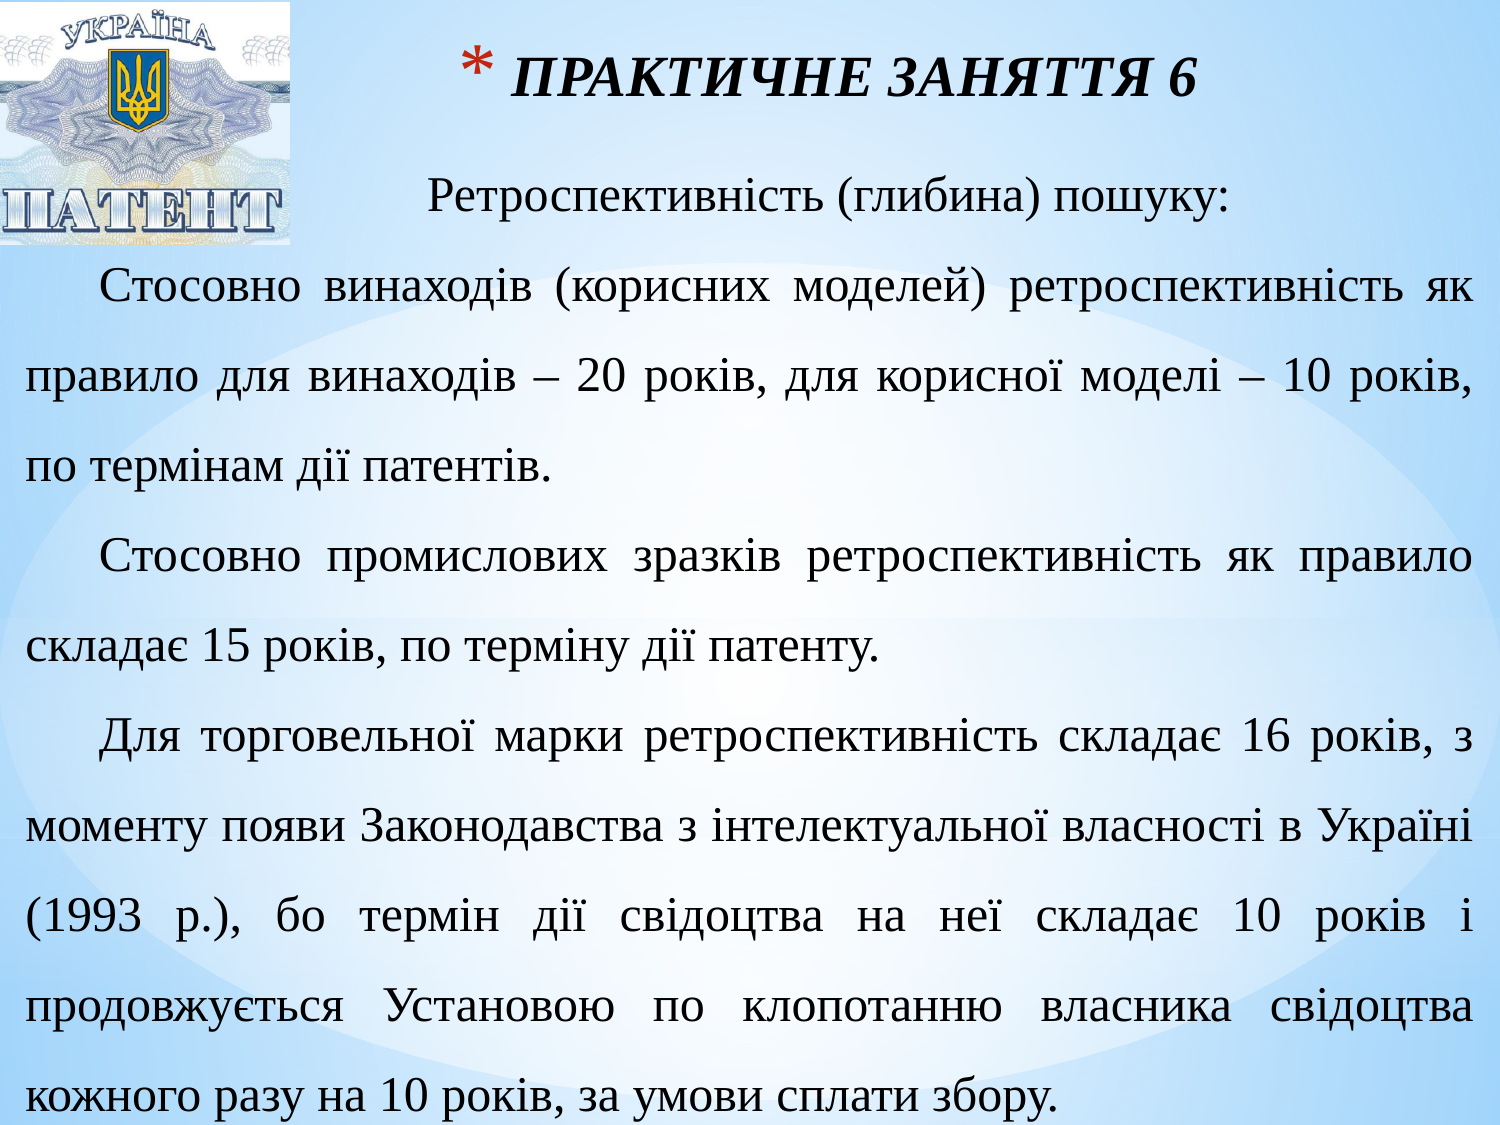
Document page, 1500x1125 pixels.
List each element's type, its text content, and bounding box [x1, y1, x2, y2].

picture [0, 2, 290, 245]
text_box Ретроспективність (глибина) пошуку: Стосовно винаходів (корисних моделей) ретроспективність як правило для винаходів – 20 років, для корисної моделі – 10 років, по термінам дії патентів. Стосовно промислових зразків ретроспективність як правило складає 15 років, по терміну дії патенту. Для торговельної марки ретроспективність складає 16 років, з моменту появи Законодавства з інтелектуальної власності в Україні (1993 р.), бо термін дії свідоцтва на неї складає 10 років і продовжується Установою по клопотанню власника свідоцтва кожного разу на 10 років, за умови сплати збору. [0, 123, 1500, 1125]
title ПРАКТИЧНЕ ЗАНЯТТЯ 6 [295, 30, 1427, 114]
